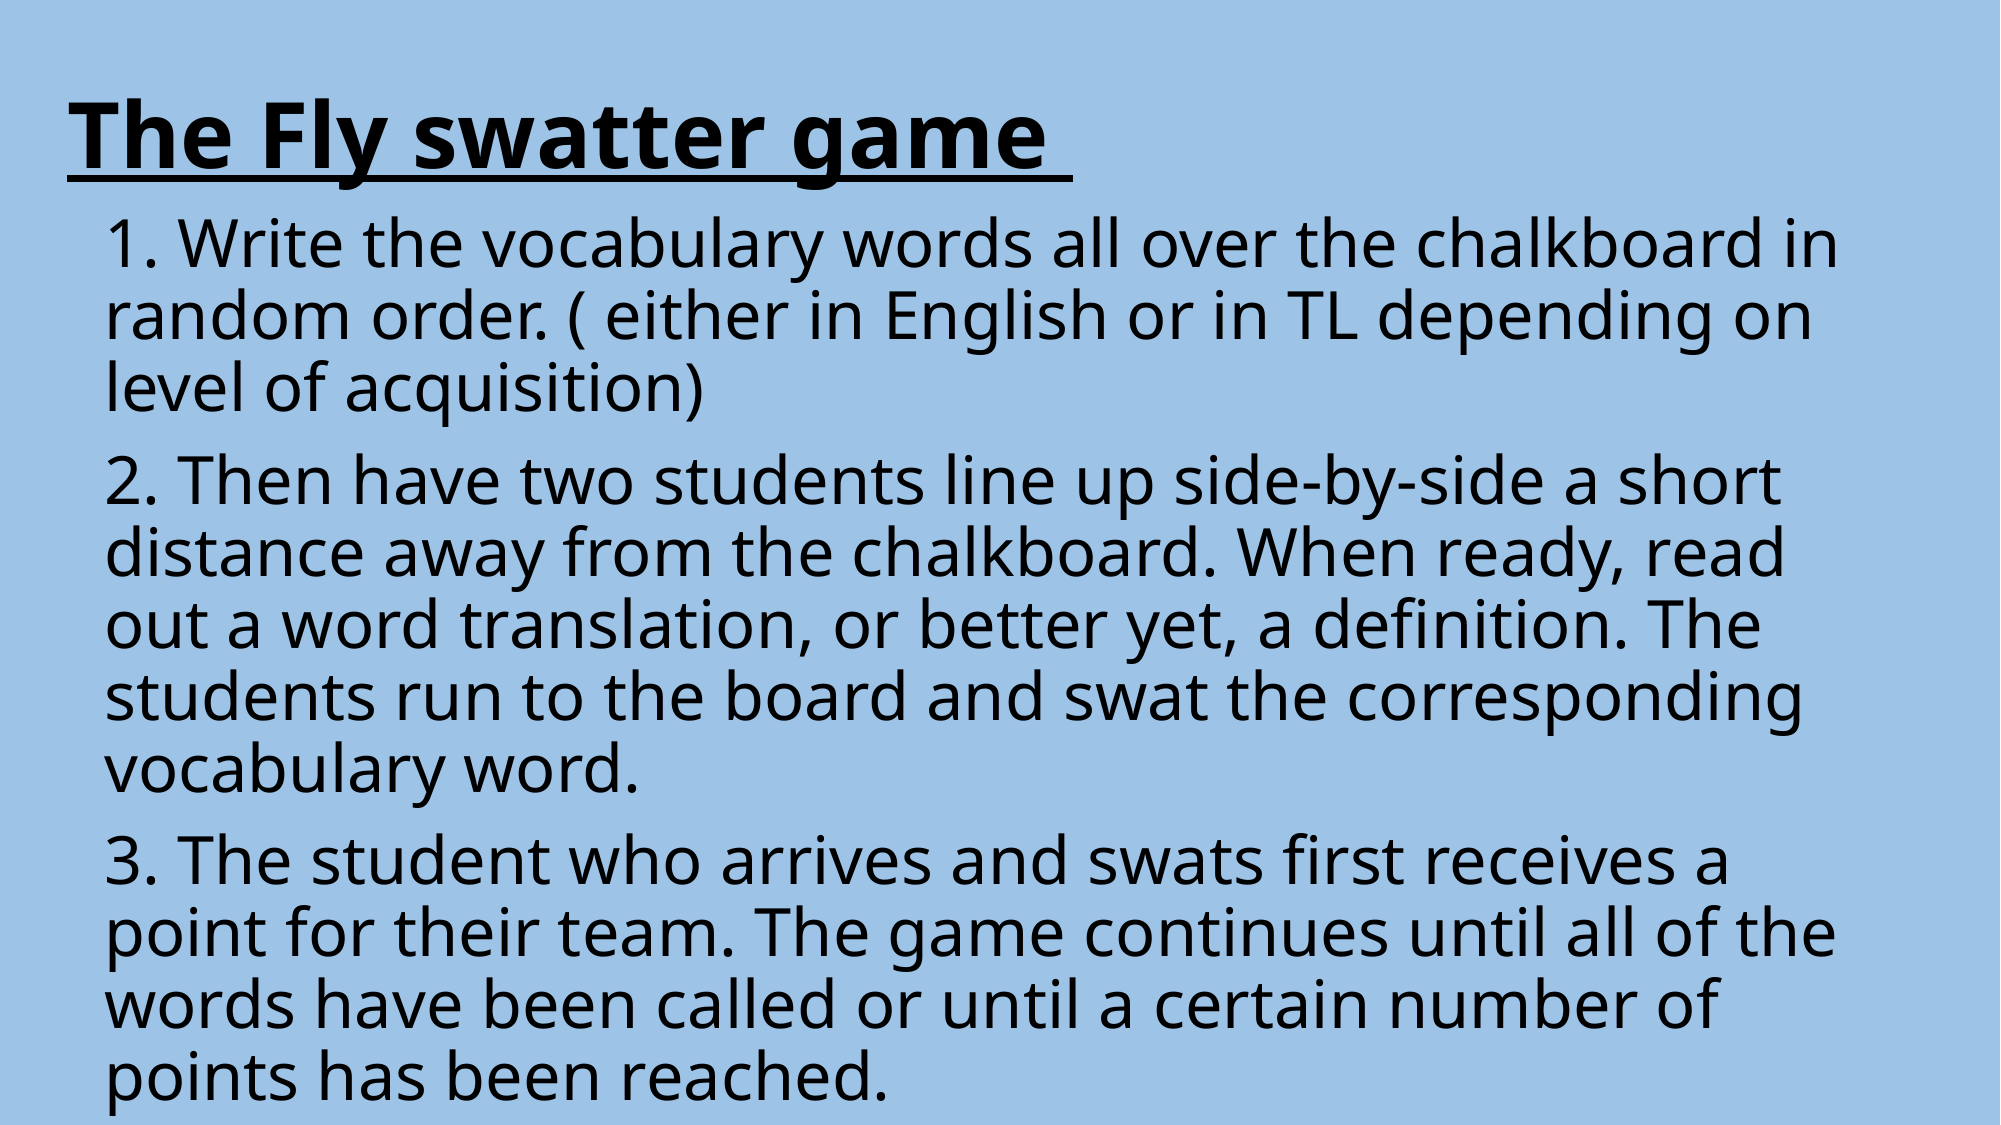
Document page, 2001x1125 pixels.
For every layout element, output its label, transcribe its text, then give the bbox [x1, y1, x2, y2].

title The Fly swatter game [52, 45, 1778, 232]
list 1. Write the vocabulary words all over the chalkboard in random order. ( either in English or in TL depending on level of acquisition) 2. Then have two students line up side-by-side a short distance away from the chalkboard. When ready, read out a word translation, or better yet, a definition. The students run to the board and swat the corresponding vocabulary word. 3. The student who arrives and swats first receives a point for their team. The game continues until all of the words have been called or until a certain number of points has been reached. [89, 202, 1910, 1014]
